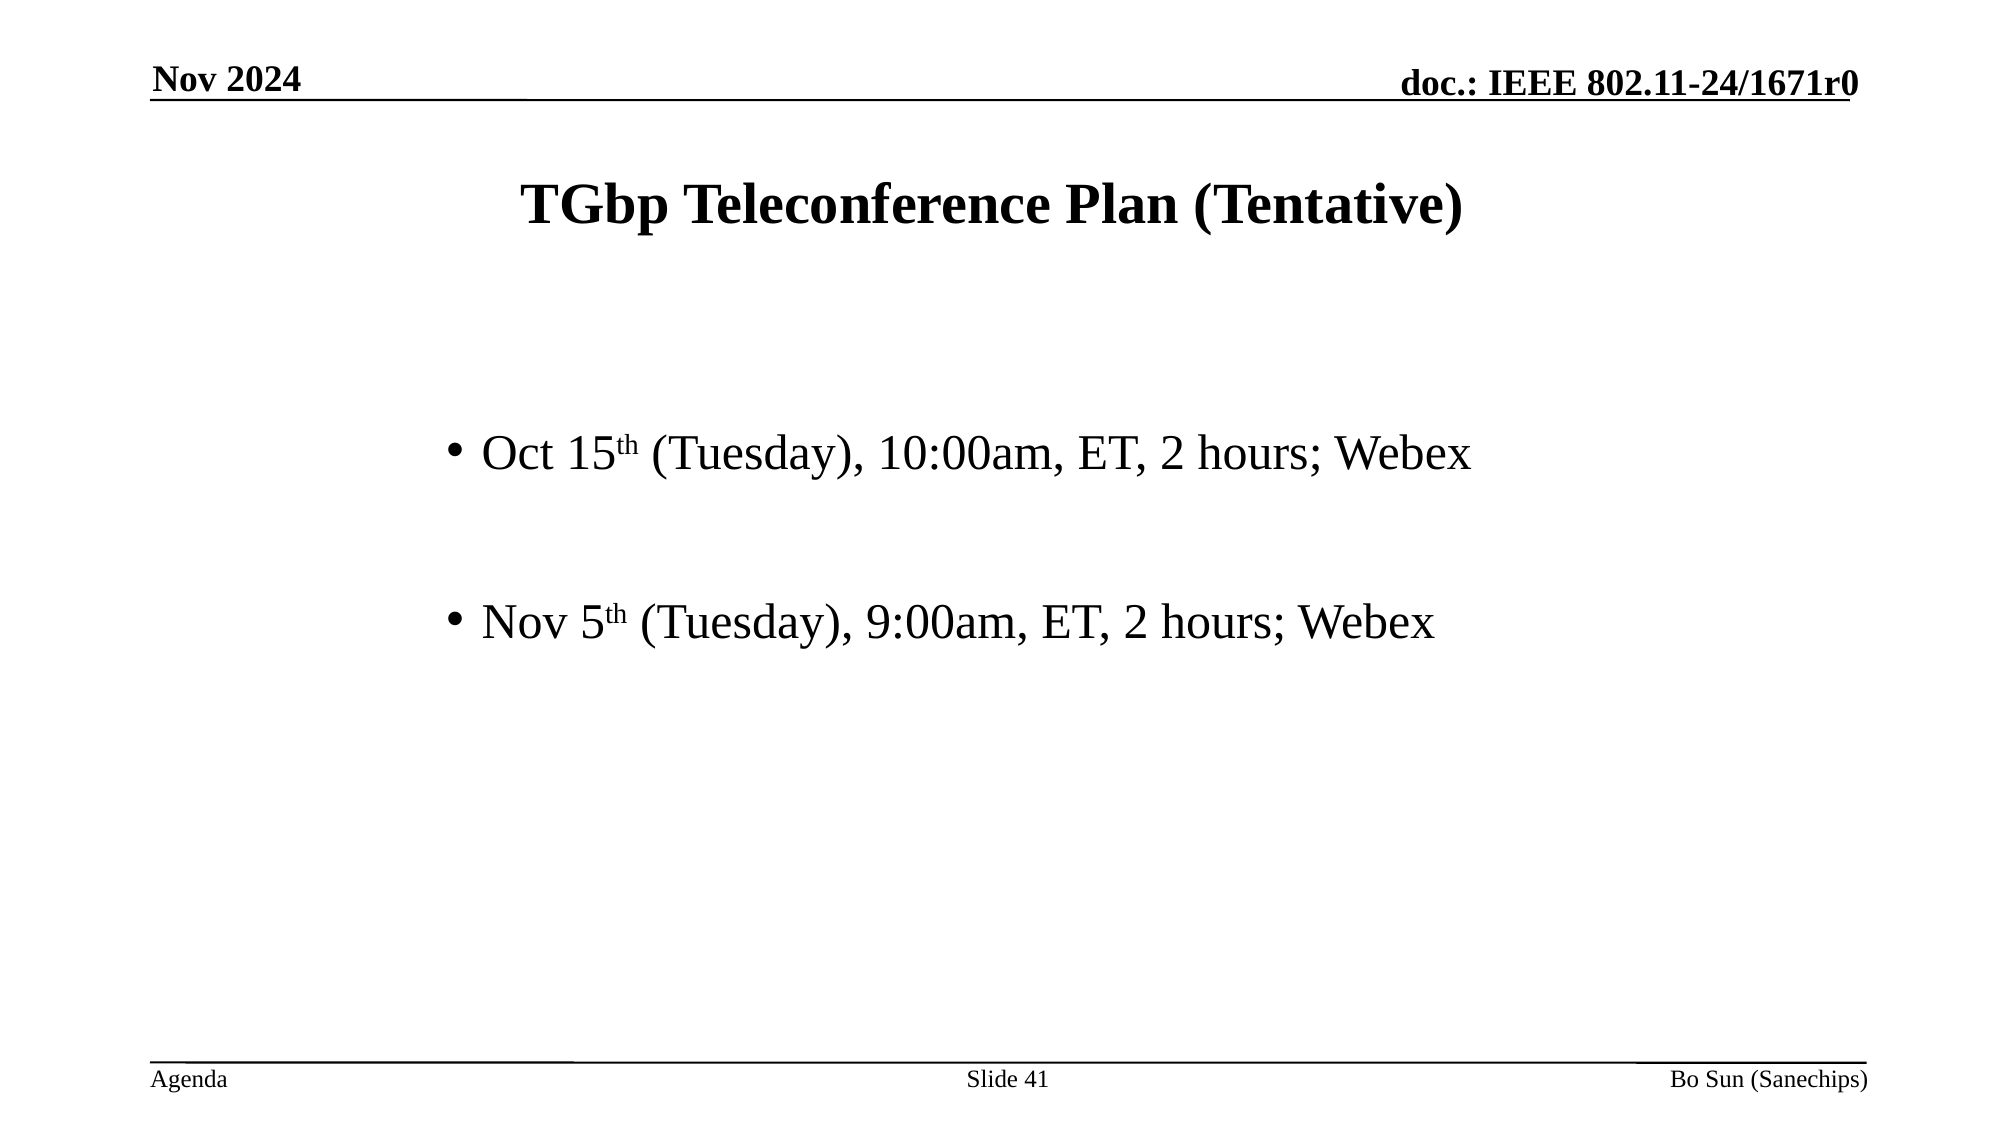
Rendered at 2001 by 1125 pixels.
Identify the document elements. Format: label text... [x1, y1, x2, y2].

text_box Oct 15th (Tuesday), 10:00am, ET, 2 hours; Webex Nov 5th (Tuesday), 9:00am, ET, 2 hours; Webex [375, 399, 1631, 950]
footer Bo Sun (Sanechips) [1171, 1061, 1869, 1093]
slide_number Slide [949, 1061, 1067, 1123]
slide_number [152, 54, 563, 100]
text_box TGbp Teleconference Plan (Tentative) [149, 112, 1850, 288]
